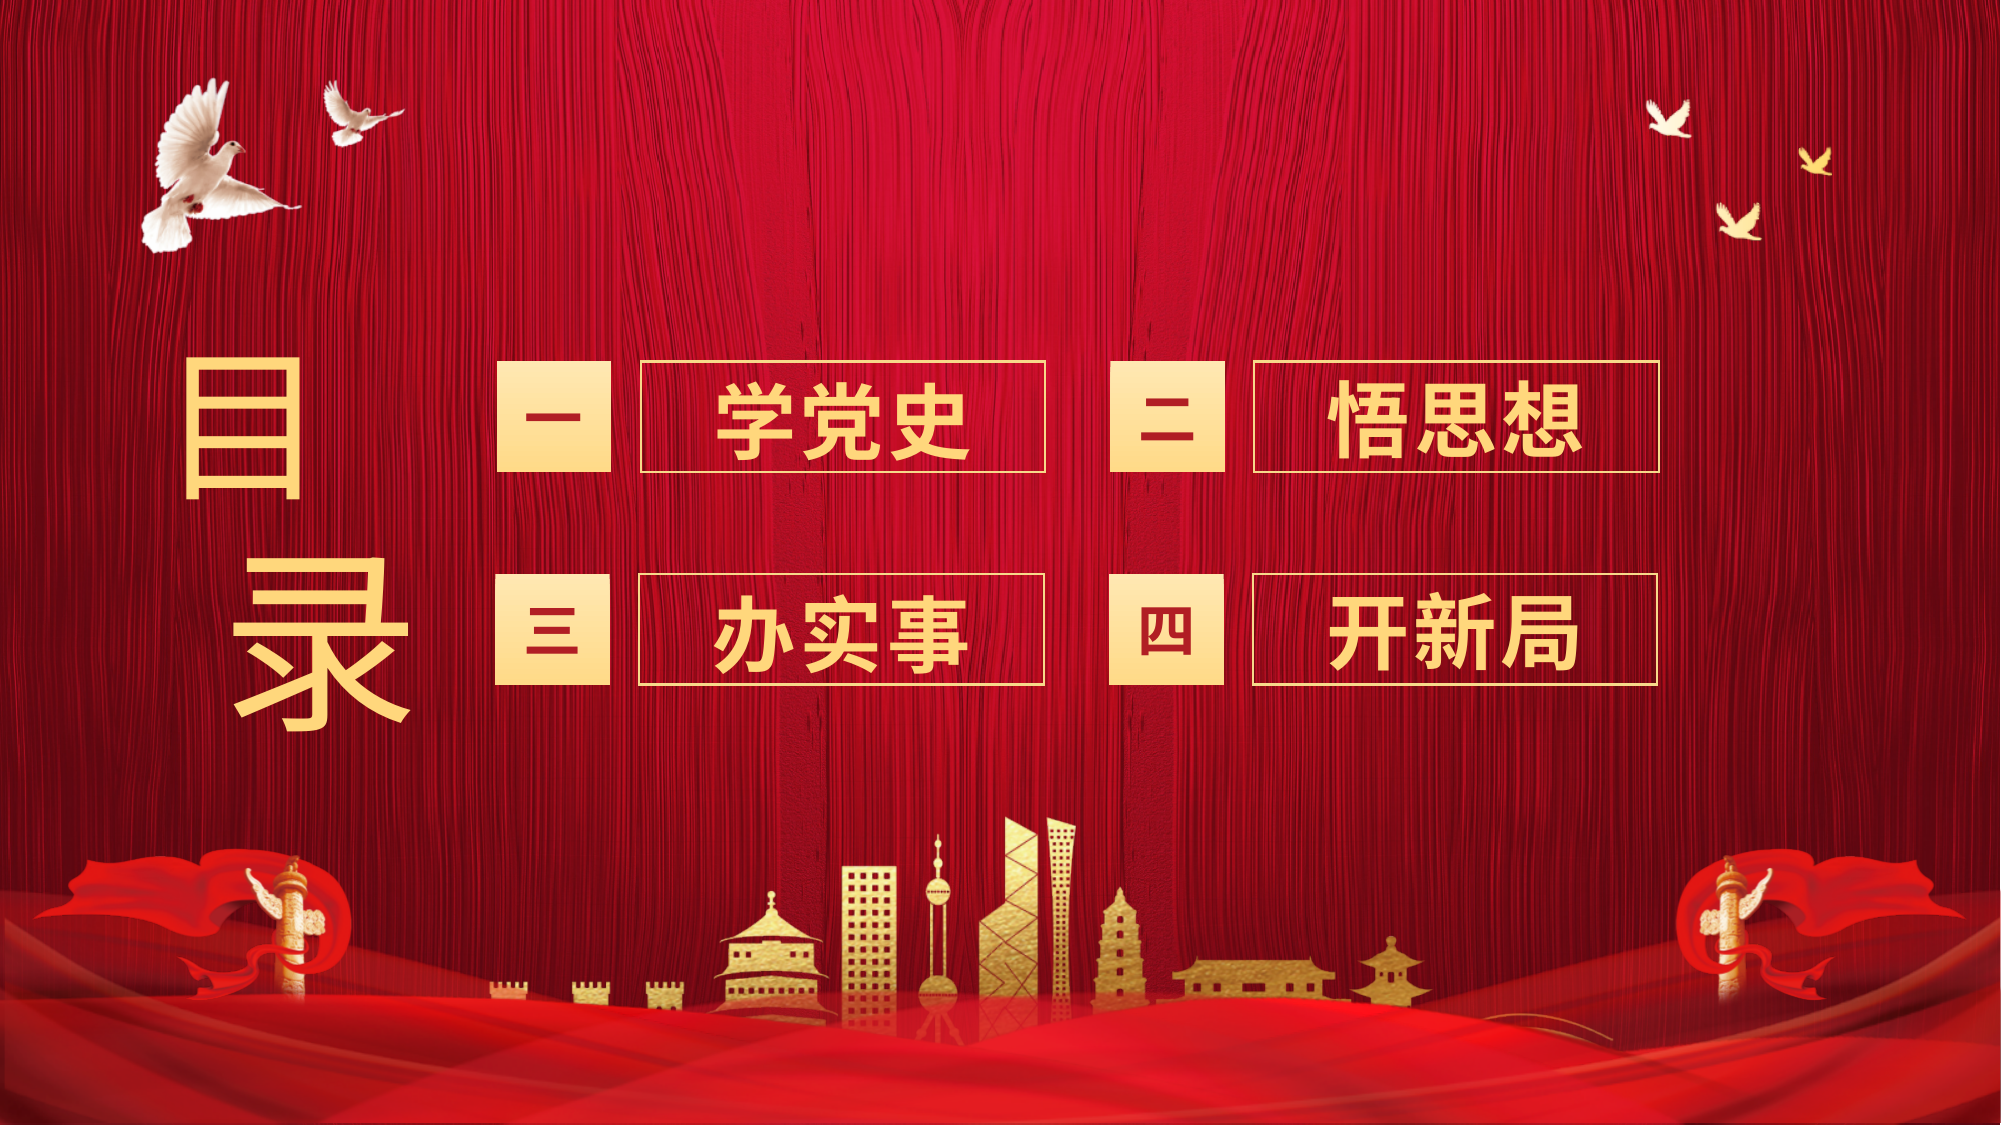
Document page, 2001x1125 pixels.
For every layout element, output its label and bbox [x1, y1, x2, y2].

text_box [146, 313, 519, 766]
text_box [496, 361, 1045, 480]
picture [0, 0, 2001, 1125]
text_box [1110, 360, 1659, 477]
text_box [1109, 572, 1658, 689]
text_box [495, 573, 1044, 692]
